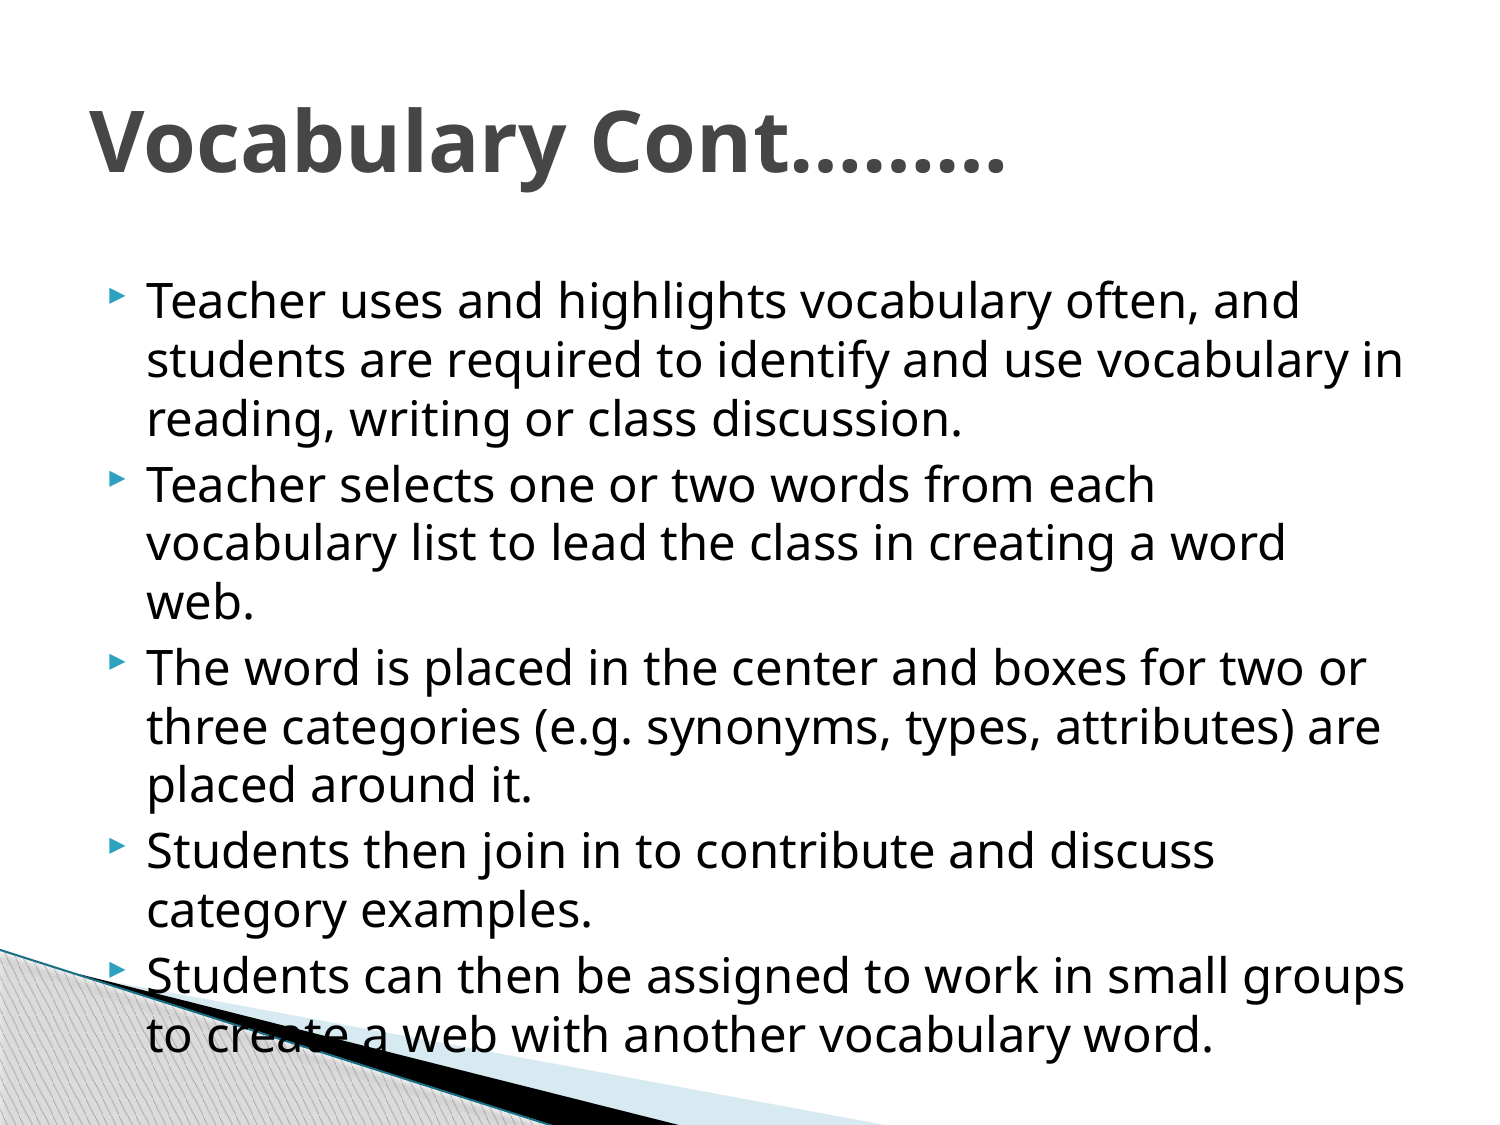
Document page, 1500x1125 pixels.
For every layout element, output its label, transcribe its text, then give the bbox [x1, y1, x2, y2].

list Teacher uses and highlights vocabulary often, and students are required to identify and use vocabulary in reading, writing or class discussion. Teacher selects one or two words from each vocabulary list to lead the class in creating a word web. The word is placed in the center and boxes for two or three categories (e.g. synonyms, types, attributes) are placed around it. Students then join in to contribute and discuss category examples. Students can then be assigned to work in small groups to create a web with another vocabulary word. [75, 262, 1425, 1100]
title Vocabulary Cont……… [75, 45, 1425, 233]
